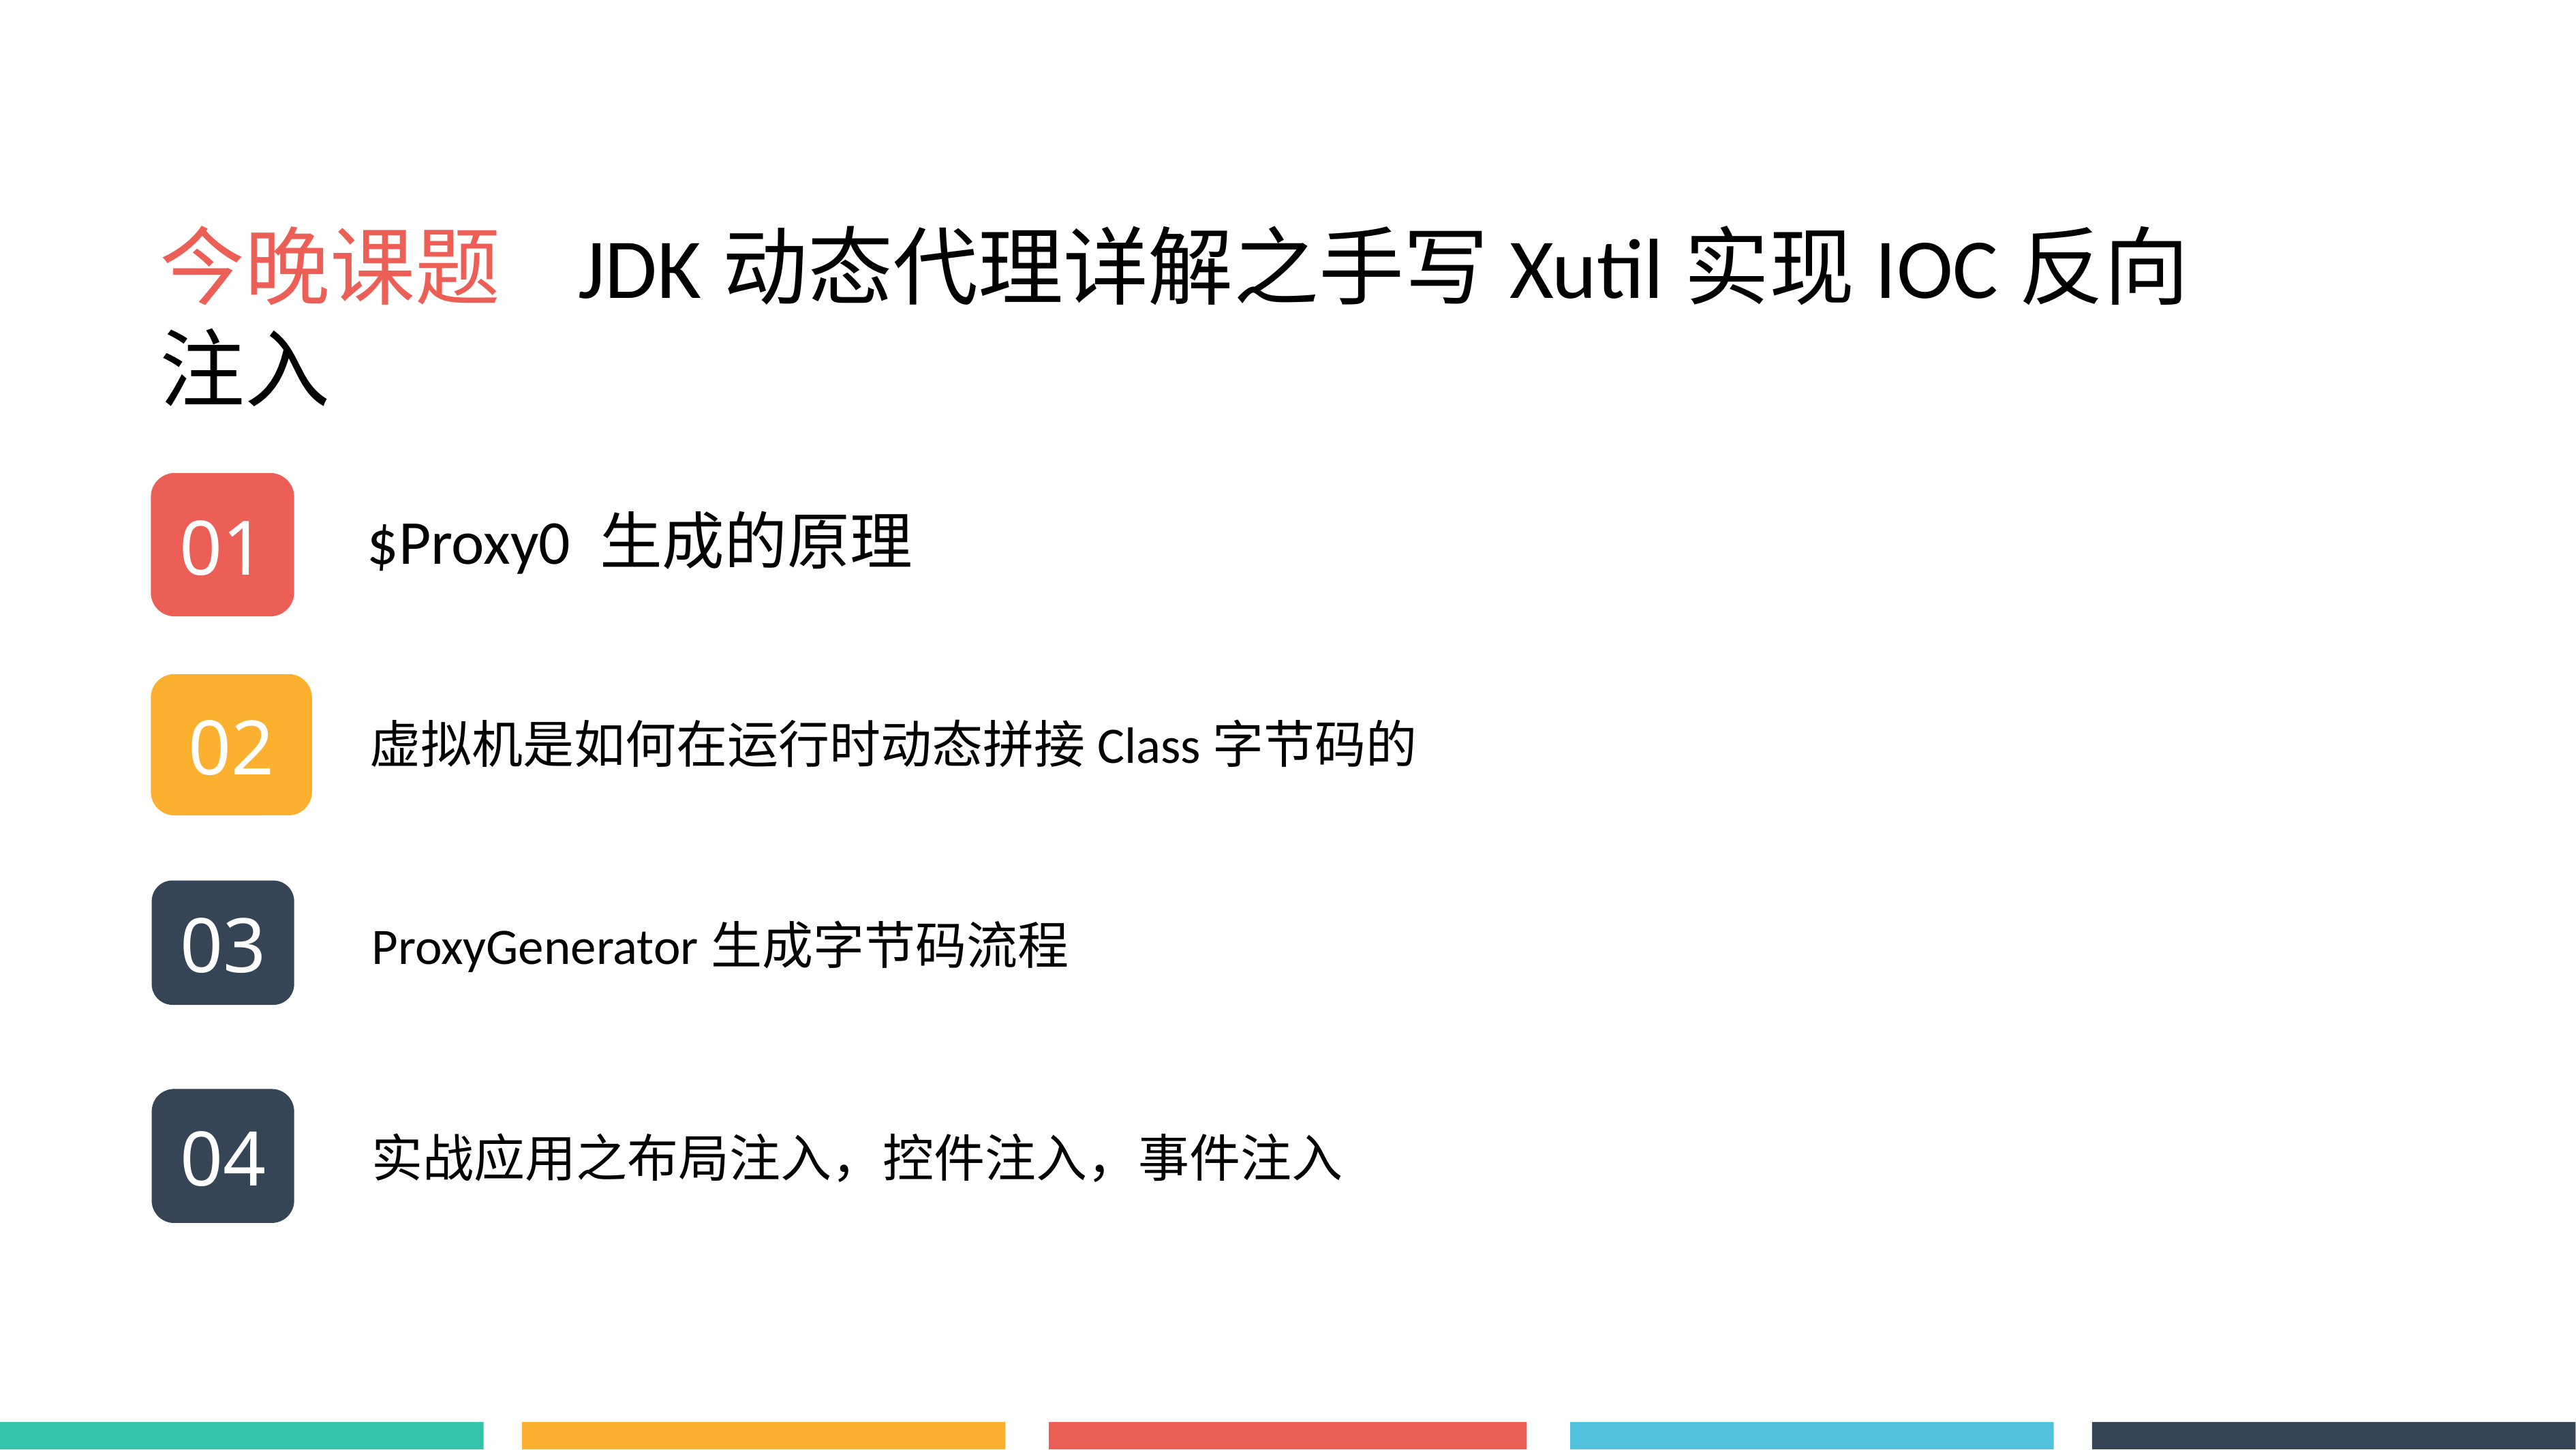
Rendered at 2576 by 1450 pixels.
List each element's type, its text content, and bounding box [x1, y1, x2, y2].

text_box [151, 674, 2212, 816]
text_box [1049, 1421, 1527, 1449]
text_box [2091, 1421, 2576, 1449]
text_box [151, 472, 2389, 617]
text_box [151, 1089, 2195, 1223]
text_box 今晚课题 JDK动态代理详解之手写Xutil实现IOC反向注入 [149, 207, 2268, 423]
text_box [0, 1421, 484, 1449]
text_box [151, 880, 1649, 1005]
text_box [1570, 1421, 2054, 1449]
text_box [521, 1421, 1006, 1449]
